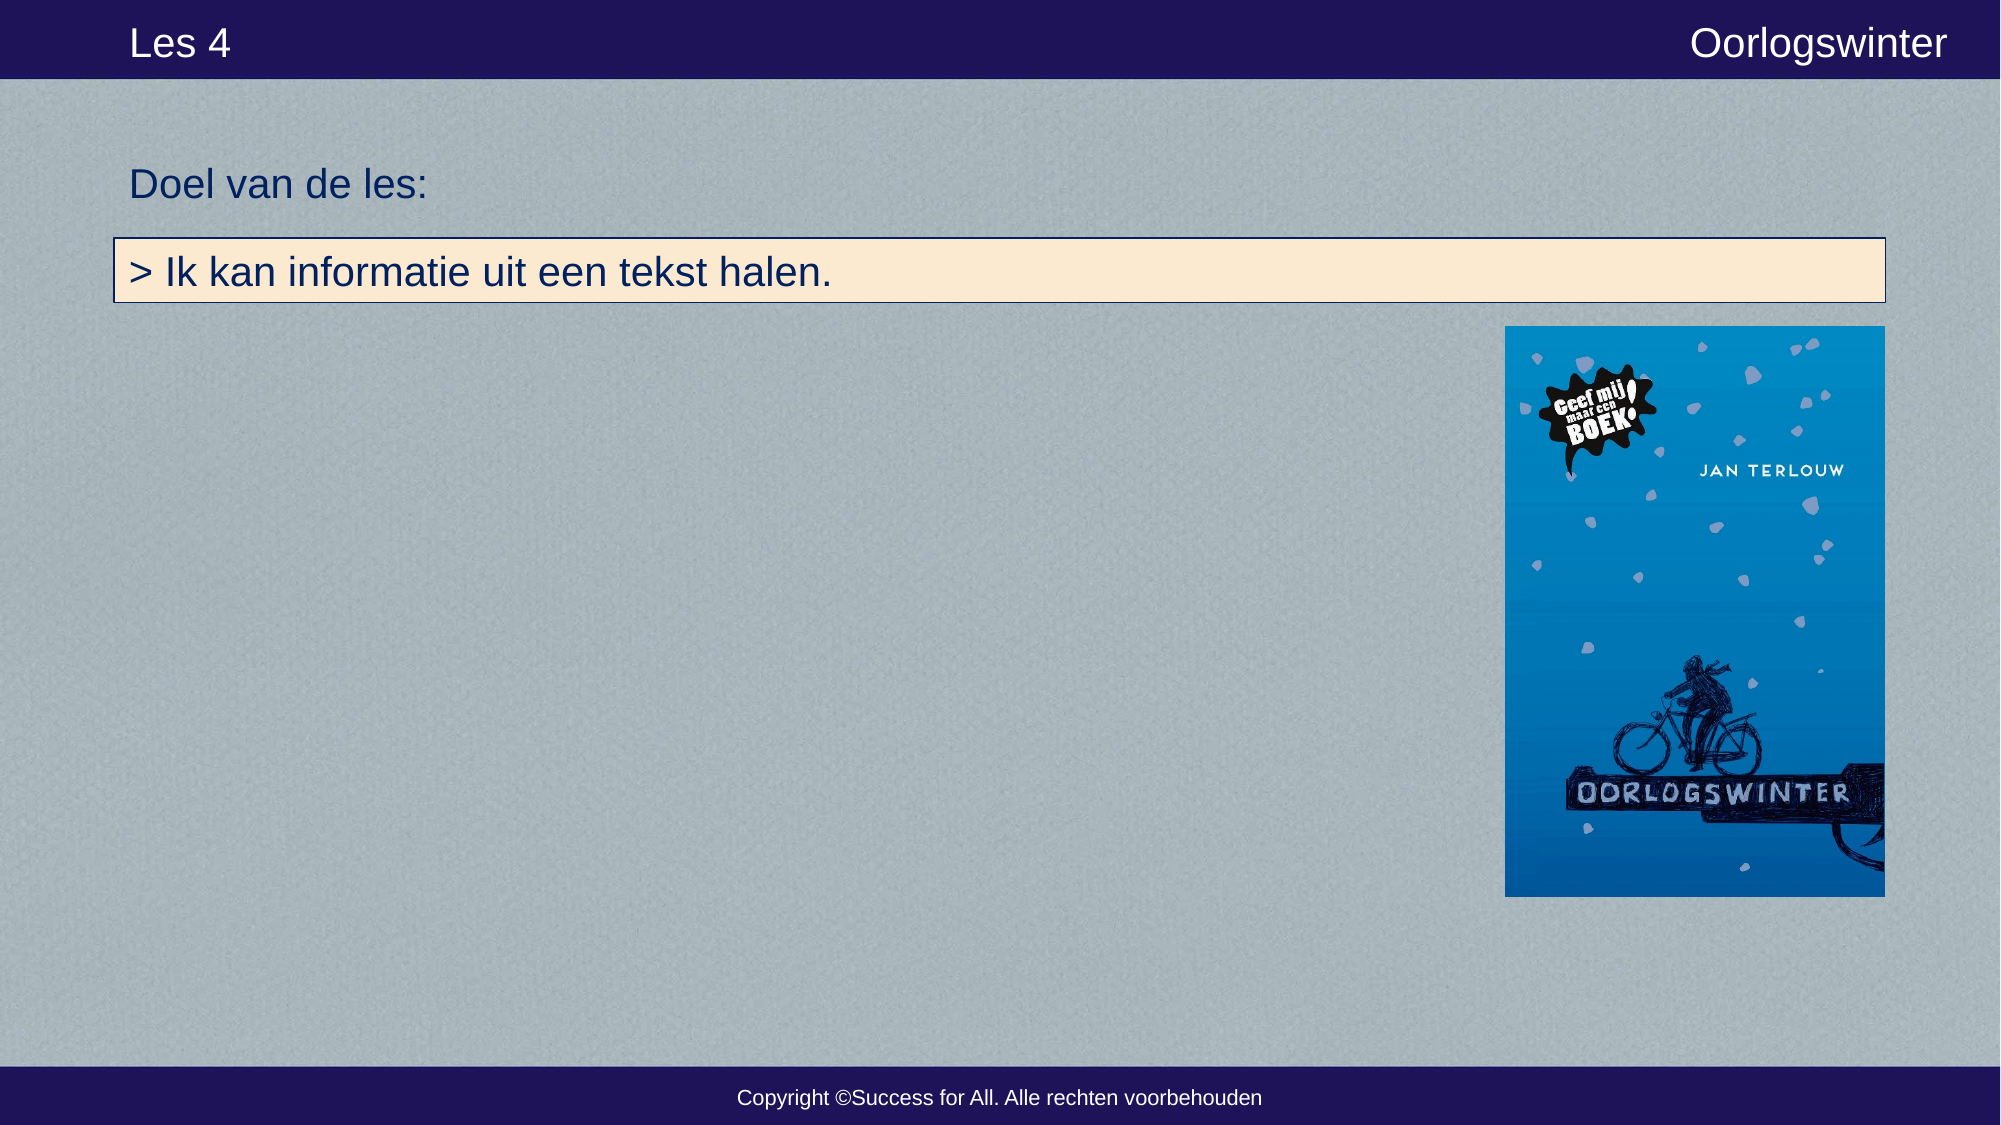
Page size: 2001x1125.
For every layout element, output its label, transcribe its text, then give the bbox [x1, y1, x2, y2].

picture [0, 0, 2001, 1125]
text_box Copyright ©Success for All. Alle rechten voorbehouden [0, 1076, 2000, 1125]
text_box > Ik kan informatie uit een tekst halen. [113, 237, 1886, 303]
text_box Oorlogswinter [786, 8, 1963, 74]
text_box Les 4 [114, 8, 354, 74]
text_box Doel van de les: [113, 148, 1635, 214]
